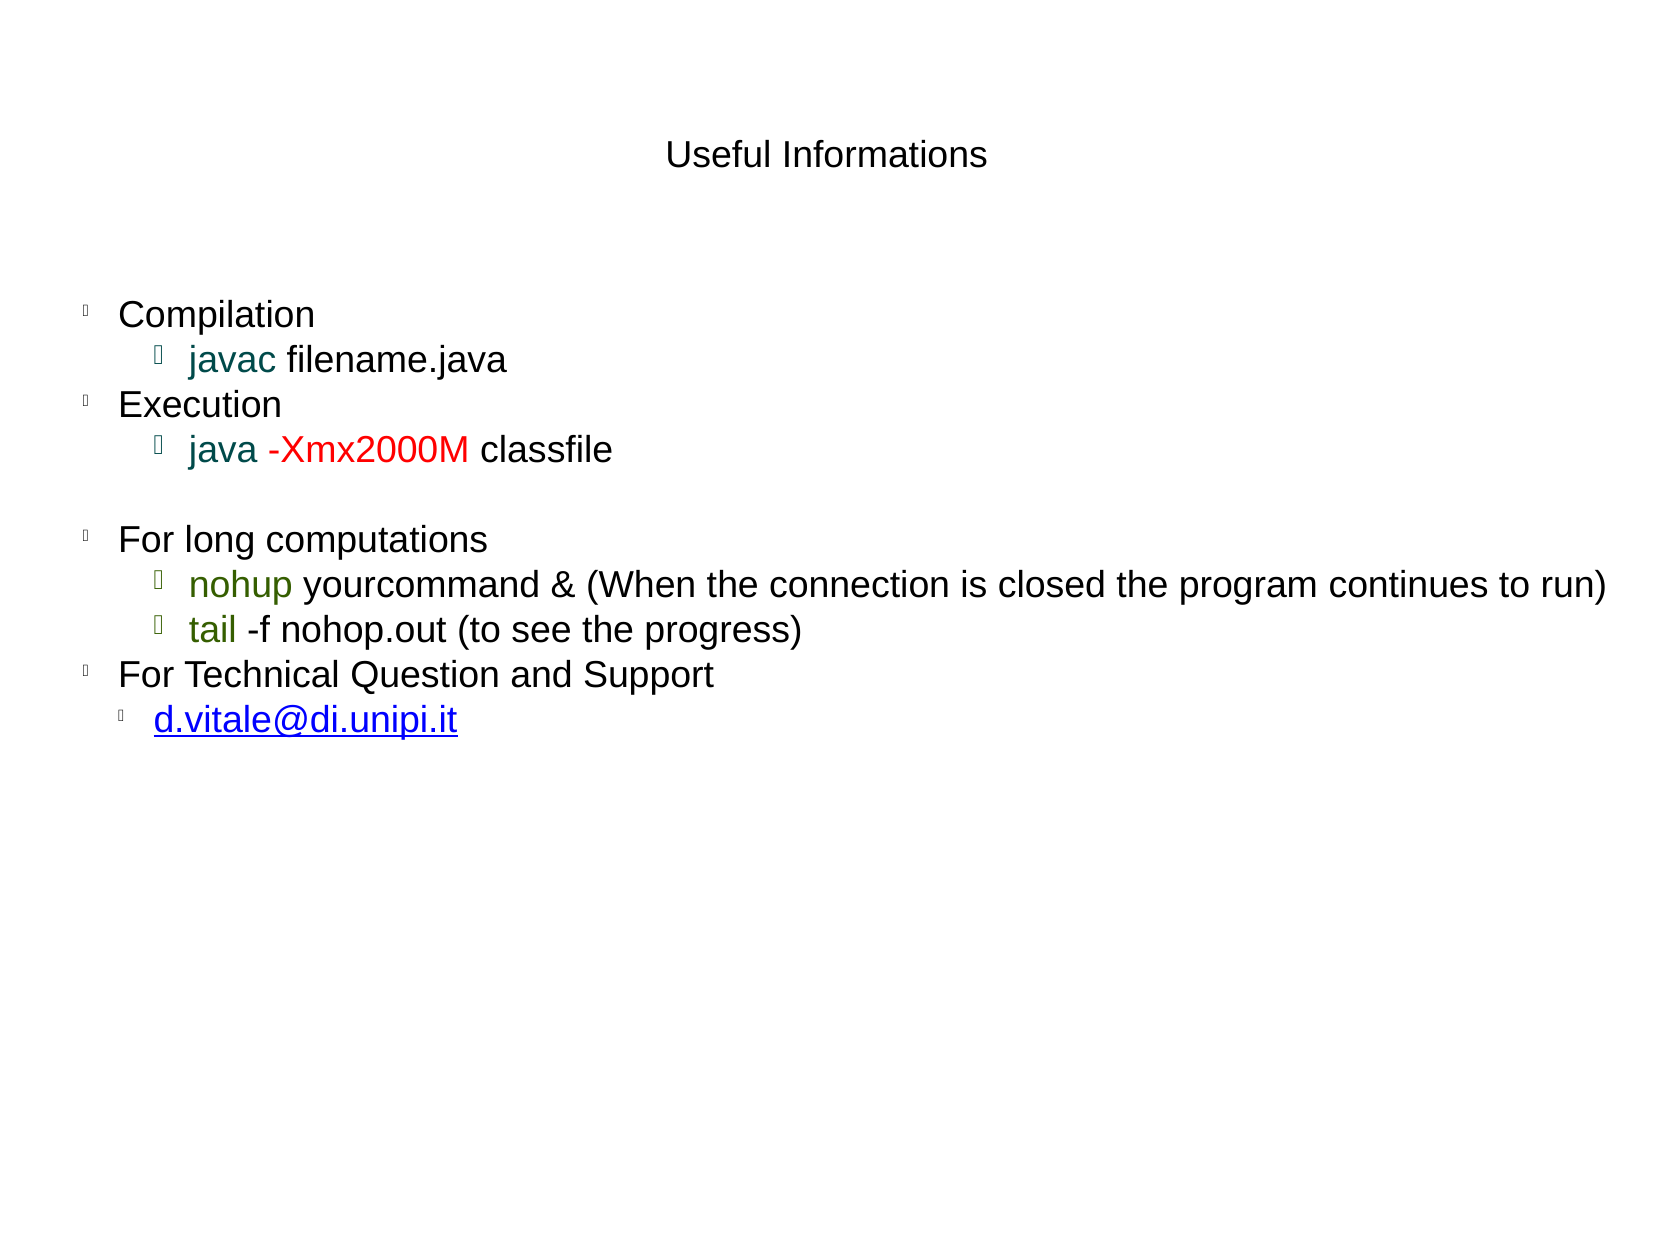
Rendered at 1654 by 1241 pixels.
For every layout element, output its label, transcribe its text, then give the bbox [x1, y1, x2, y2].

text_box Compilation javac filename.java Execution java -Xmx2000M classfile For long computations nohup yourcommand & (When the connection is closed the program continues to run) tail -f nohop.out (to see the progress) For Technical Question and Support d.vitale@di.unipi.it [82, 290, 1571, 1109]
text_box Useful Informations [82, 49, 1571, 257]
